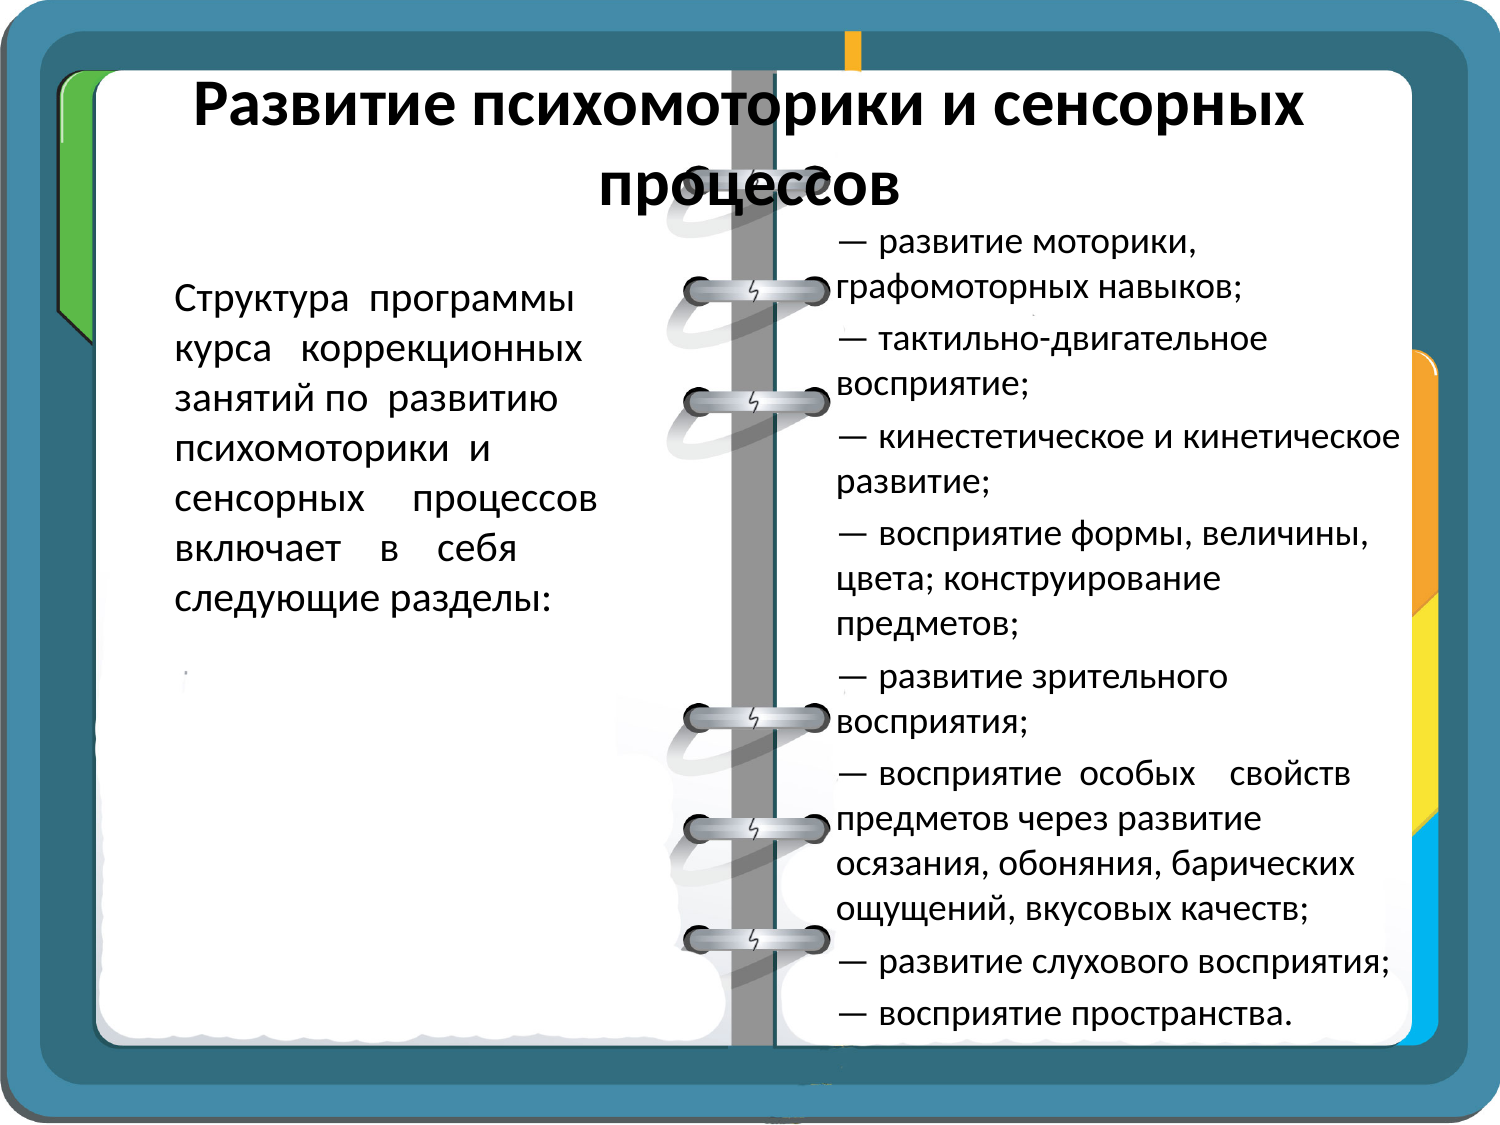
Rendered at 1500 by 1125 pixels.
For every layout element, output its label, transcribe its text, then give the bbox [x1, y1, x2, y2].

picture [0, 0, 1500, 1125]
list — развитие моторики, графомоторных навыков; — тактильно-двигательное восприятие; — кинестетическое и кинетическое развитие; — восприятие формы, величины, цвета; конструирование предметов; — развитие зрительного восприятия; — восприятие особых свойств предметов через развитие осязания, обоняния, барических ощущений, вкусовых качеств; — развитие слухового восприятия; — восприятие пространства. [820, 208, 1425, 1005]
list Структура программы курса коррекционных занятий по развитию психомоторики и сенсорных процессов включает в себя следующие разделы: [159, 262, 703, 1005]
title Развитие психомоторики и сенсорных процессов [75, 45, 1425, 233]
